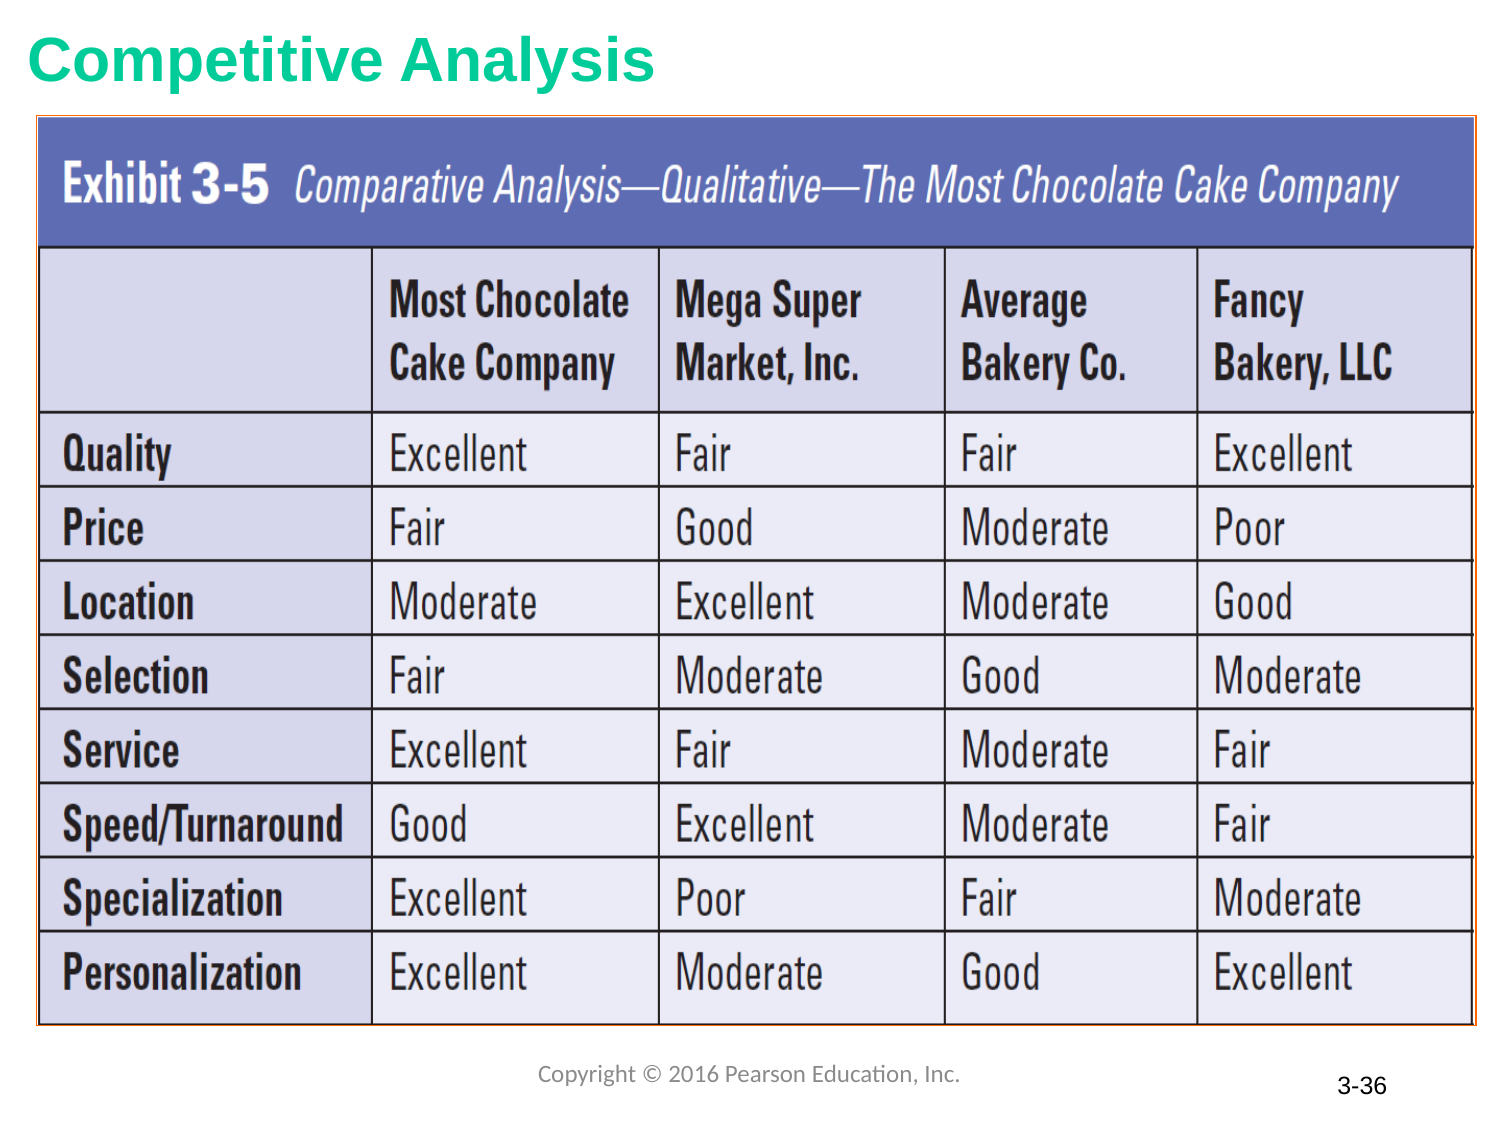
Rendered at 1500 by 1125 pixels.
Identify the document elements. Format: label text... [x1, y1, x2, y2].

title Competitive Analysis [12, 0, 1363, 150]
picture [37, 116, 1476, 1026]
footer Copyright © 2016 Pearson Education, Inc. [512, 1042, 988, 1103]
